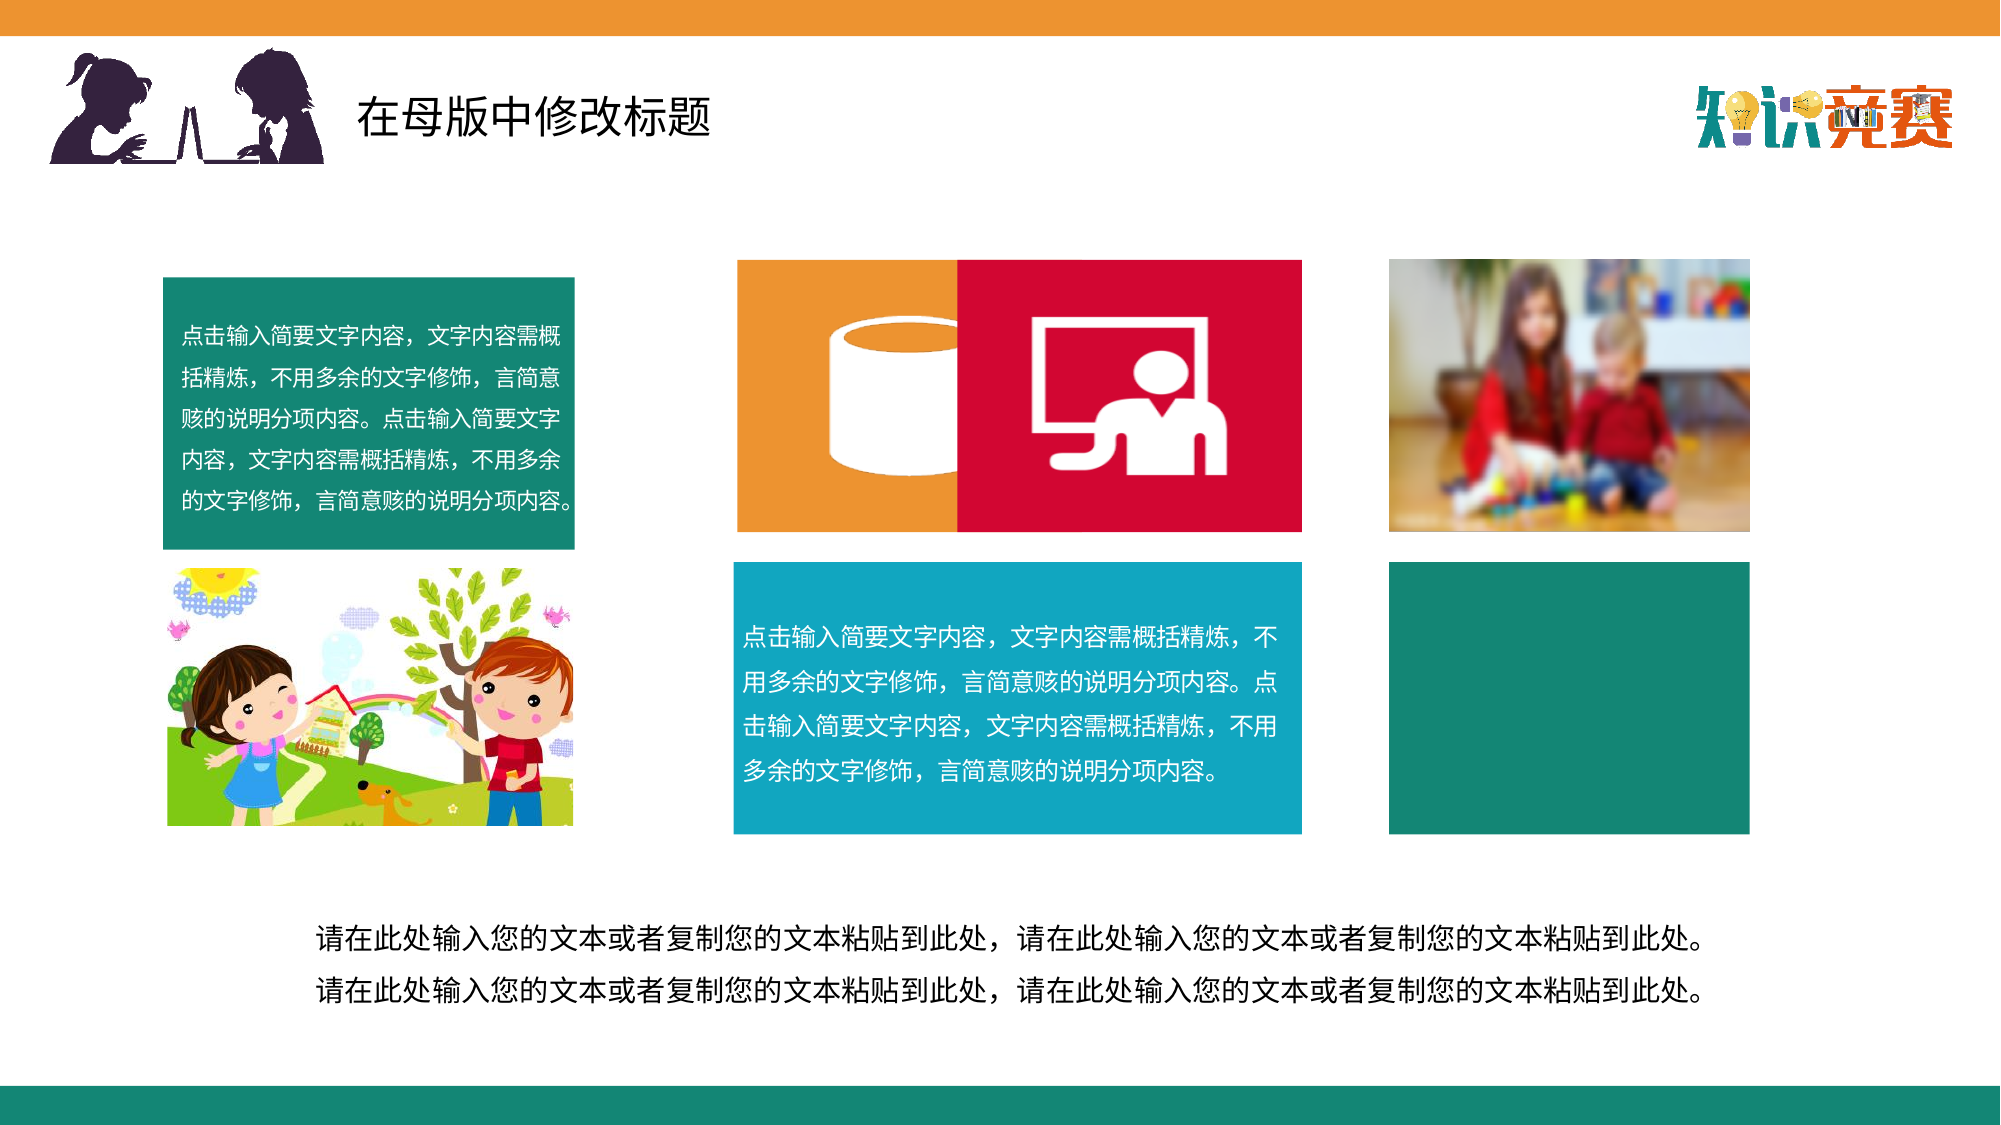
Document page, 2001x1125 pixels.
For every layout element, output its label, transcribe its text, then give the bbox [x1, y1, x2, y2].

text_box [1389, 562, 1750, 835]
picture [1696, 85, 1952, 148]
picture [1389, 259, 1750, 532]
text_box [737, 259, 957, 533]
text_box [957, 259, 1302, 533]
text_box 请在此处输入您的文本或者复制您的文本粘贴到此处，请在此处输入您的文本或者复制您的文本粘贴到此处。请在此处输入您的文本或者复制您的文本粘贴到此处，请在此处输入您的文本或者复制您的文本粘贴到此处。 [284, 892, 1750, 1018]
text_box 点击输入简要文字内容，文字内容需概括精炼，不用多余的文字修饰，言简意赅的说明分项内容。点击输入简要文字内容，文字内容需概括精炼，不用多余的文字修饰，言简意赅的说明分项内容。 [163, 277, 575, 550]
picture [49, 47, 324, 164]
text_box 点击输入简要文字内容，文字内容需概括精炼，不用多余的文字修饰，言简意赅的说明分项内容。点击输入简要文字内容，文字内容需概括精炼，不用多余的文字修饰，言简意赅的说明分项内容。 [733, 562, 1303, 835]
picture [167, 568, 574, 826]
